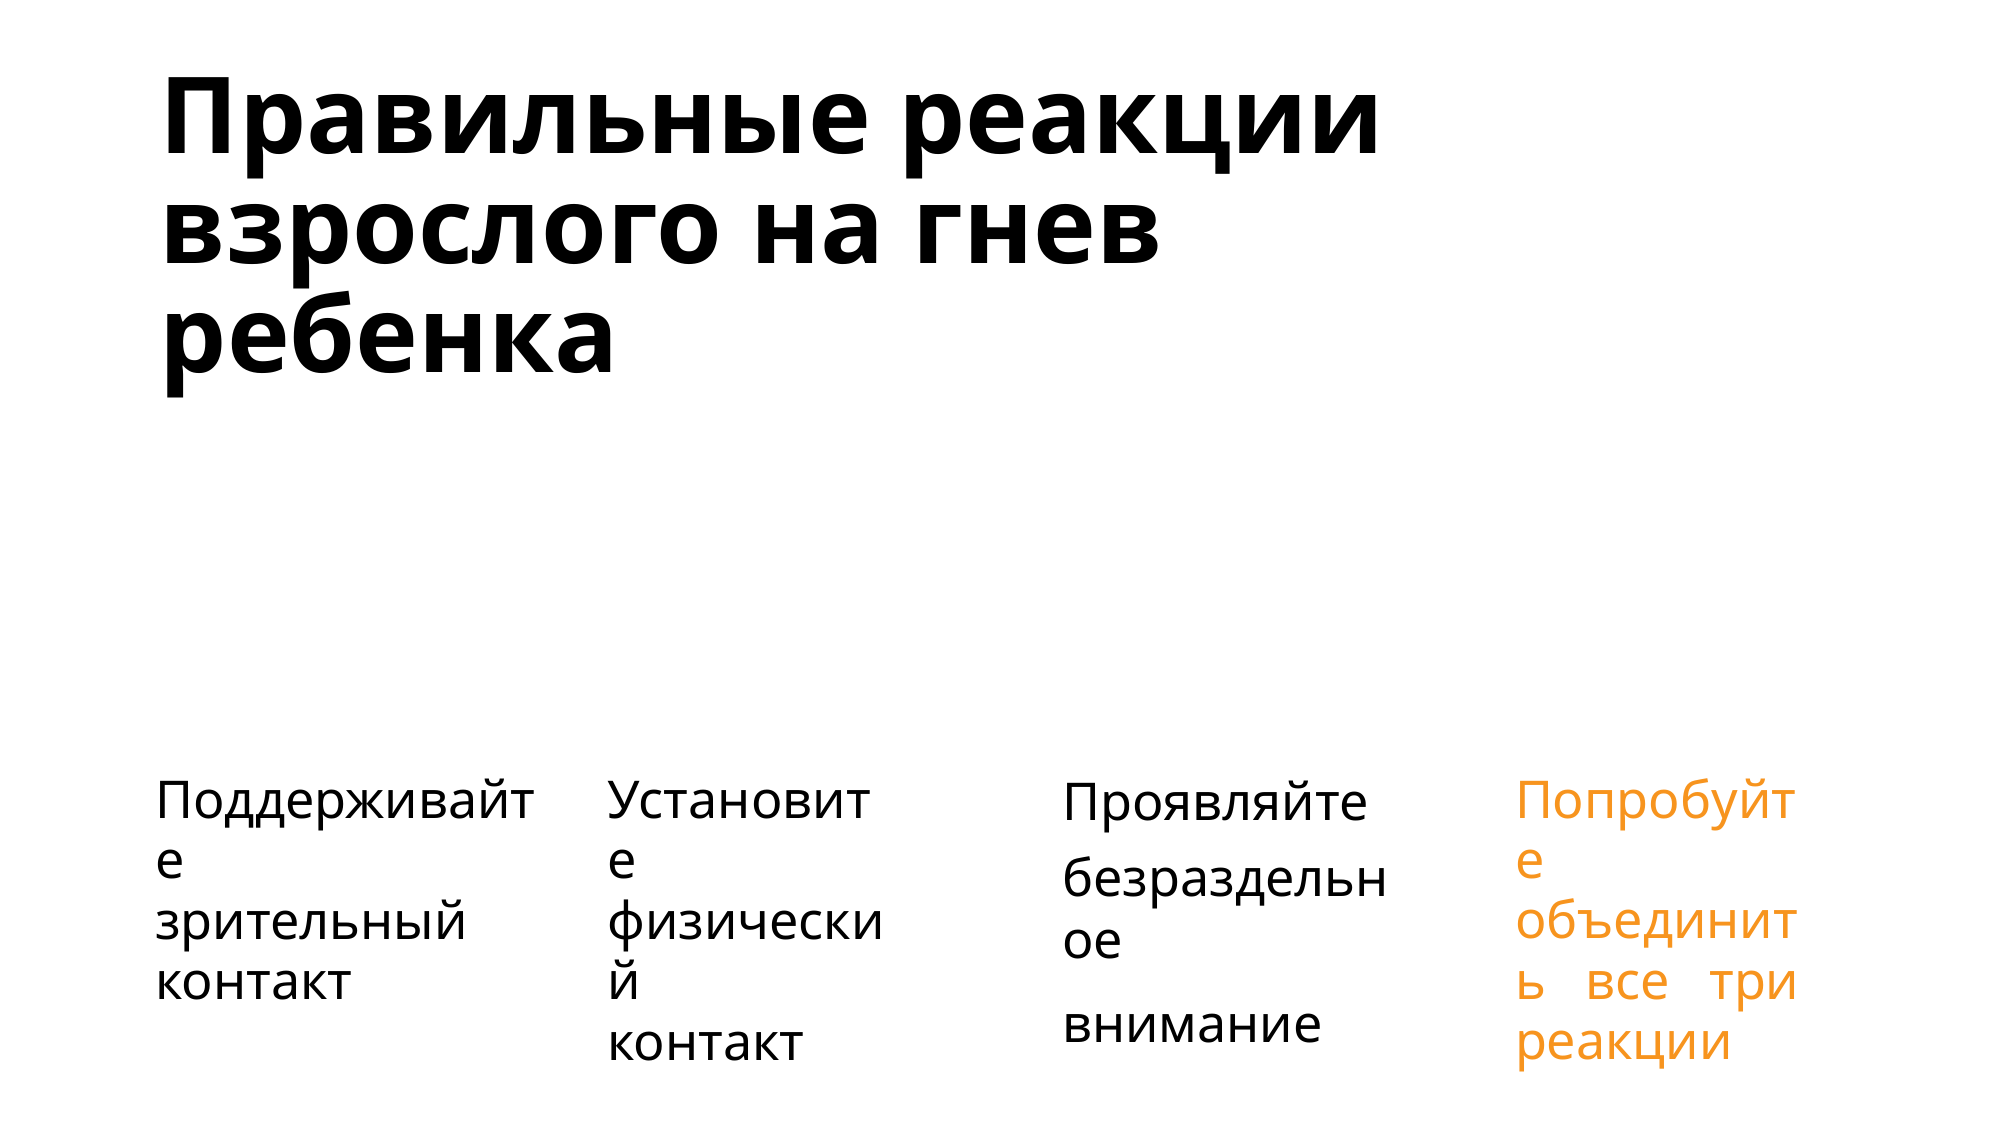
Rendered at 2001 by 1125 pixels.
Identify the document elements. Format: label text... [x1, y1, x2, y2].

text_box Установите физический контакт [607, 768, 888, 933]
text_box Попробуйте объединить все три реакции [1515, 767, 1885, 946]
text_box Поддерживайте зрительный контакт [155, 768, 536, 933]
text_box Правильные реакции взрослого на гнев ребенка [159, 65, 1427, 280]
text_box Проявляйте безраздельное внимание [1062, 768, 1404, 933]
